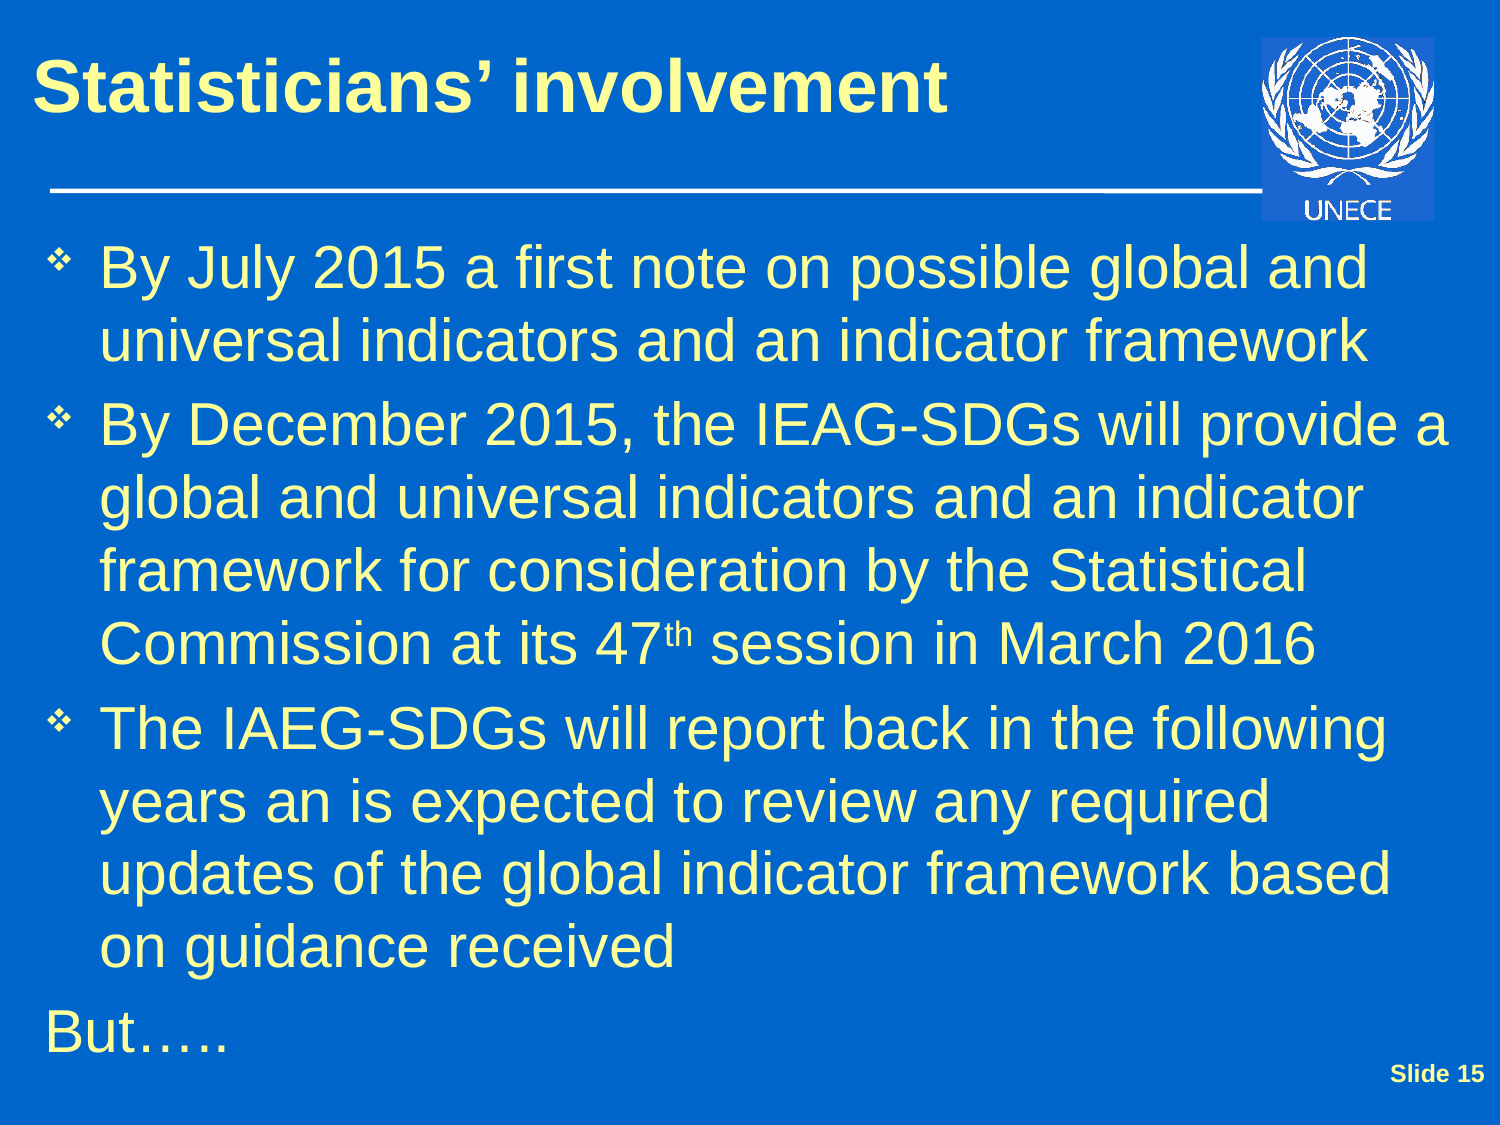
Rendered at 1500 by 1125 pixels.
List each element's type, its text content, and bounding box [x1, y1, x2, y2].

list By July 2015 a first note on possible global and universal indicators and an indicator framework By December 2015, the IEAG-SDGs will provide a global and universal indicators and an indicator framework for consideration by the Statistical Commission at its 47th session in March 2016 The IAEG-SDGs will report back in the following years an is expected to review any required updates of the global indicator framework based on guidance received But….. [29, 219, 1483, 1083]
picture [1262, 37, 1434, 219]
title Statisticians’ involvement [17, 1, 1247, 165]
